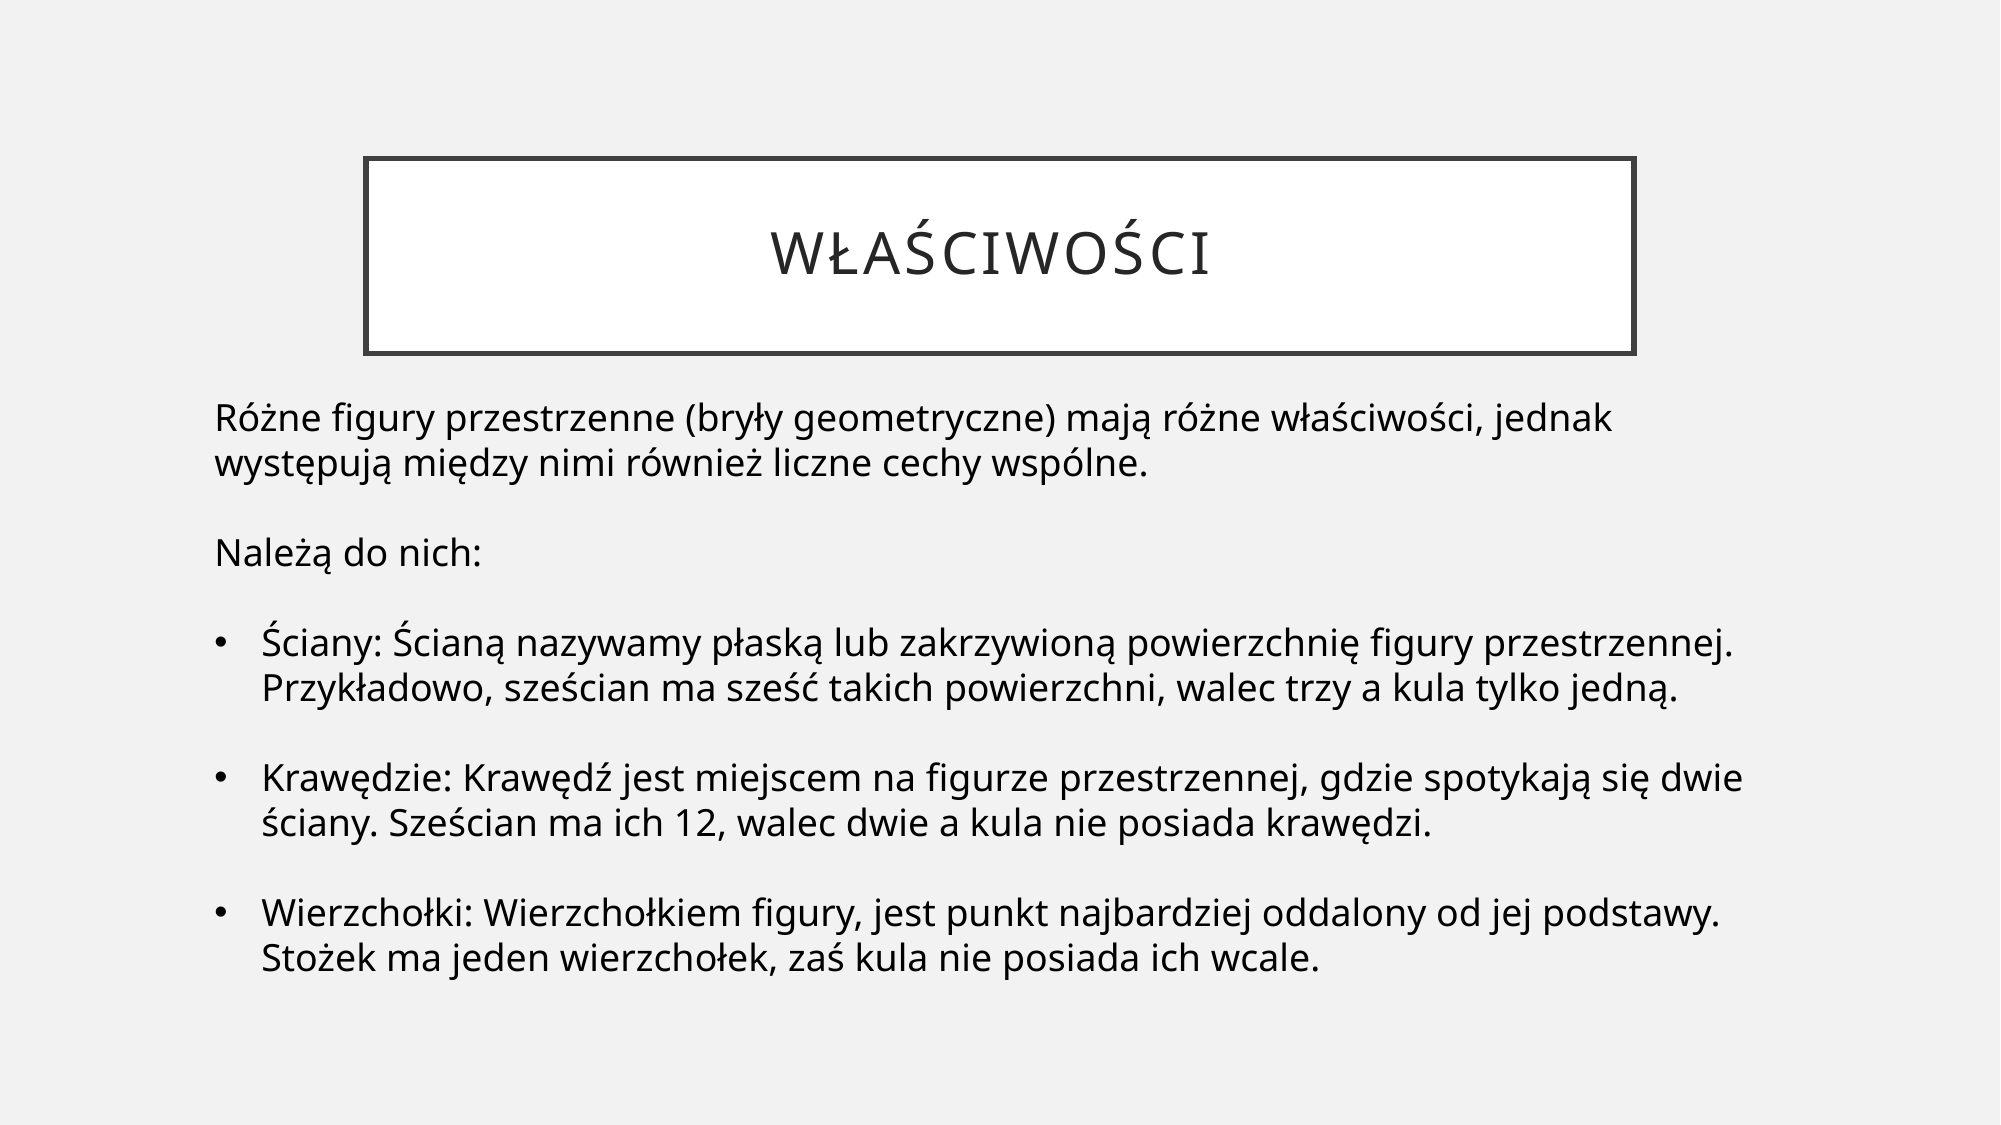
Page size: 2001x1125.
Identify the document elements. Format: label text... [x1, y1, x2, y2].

title Właściwości [363, 156, 1637, 356]
text_box Różne figury przestrzenne (bryły geometryczne) mają różne właściwości, jednak występują między nimi również liczne cechy wspólne. Należą do nich: Ściany: Ścianą nazywamy płaską lub zakrzywioną powierzchnię figury przestrzennej. Przykładowo, sześcian ma sześć takich powierzchni, walec trzy a kula tylko jedną. Krawędzie: Krawędź jest miejscem na figurze przestrzennej, gdzie spotykają się dwie ściany. Sześcian ma ich 12, walec dwie a kula nie posiada krawędzi. Wierzchołki: Wierzchołkiem figury, jest punkt najbardziej oddalony od jej podstawy. Stożek ma jeden wierzchołek, zaś kula nie posiada ich wcale. [199, 386, 1783, 1032]
